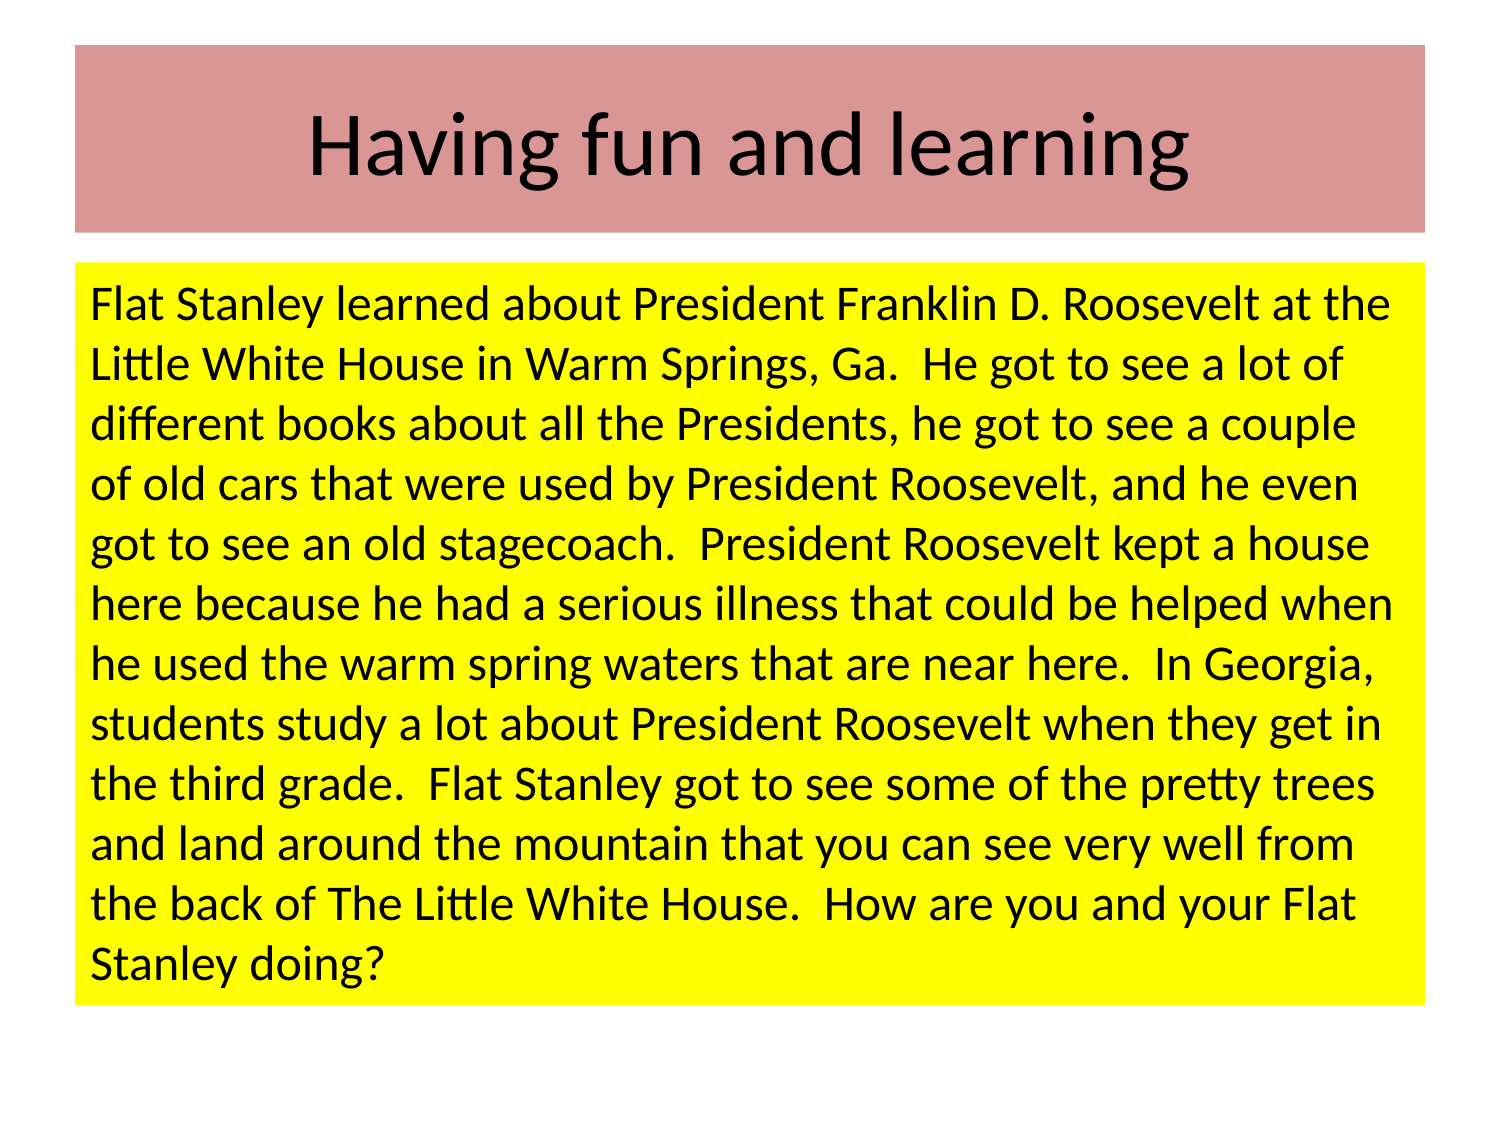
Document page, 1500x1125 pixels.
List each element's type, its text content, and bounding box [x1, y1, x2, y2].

title Having fun and learning [75, 45, 1425, 233]
list Flat Stanley learned about President Franklin D. Roosevelt at the Little White House in Warm Springs, Ga. He got to see a lot of different books about all the Presidents, he got to see a couple of old cars that were used by President Roosevelt, and he even got to see an old stagecoach. President Roosevelt kept a house here because he had a serious illness that could be helped when he used the warm spring waters that are near here. In Georgia, students study a lot about President Roosevelt when they get in the third grade. Flat Stanley got to see some of the pretty trees and land around the mountain that you can see very well from the back of The Little White House. How are you and your Flat Stanley doing? [75, 262, 1425, 1005]
